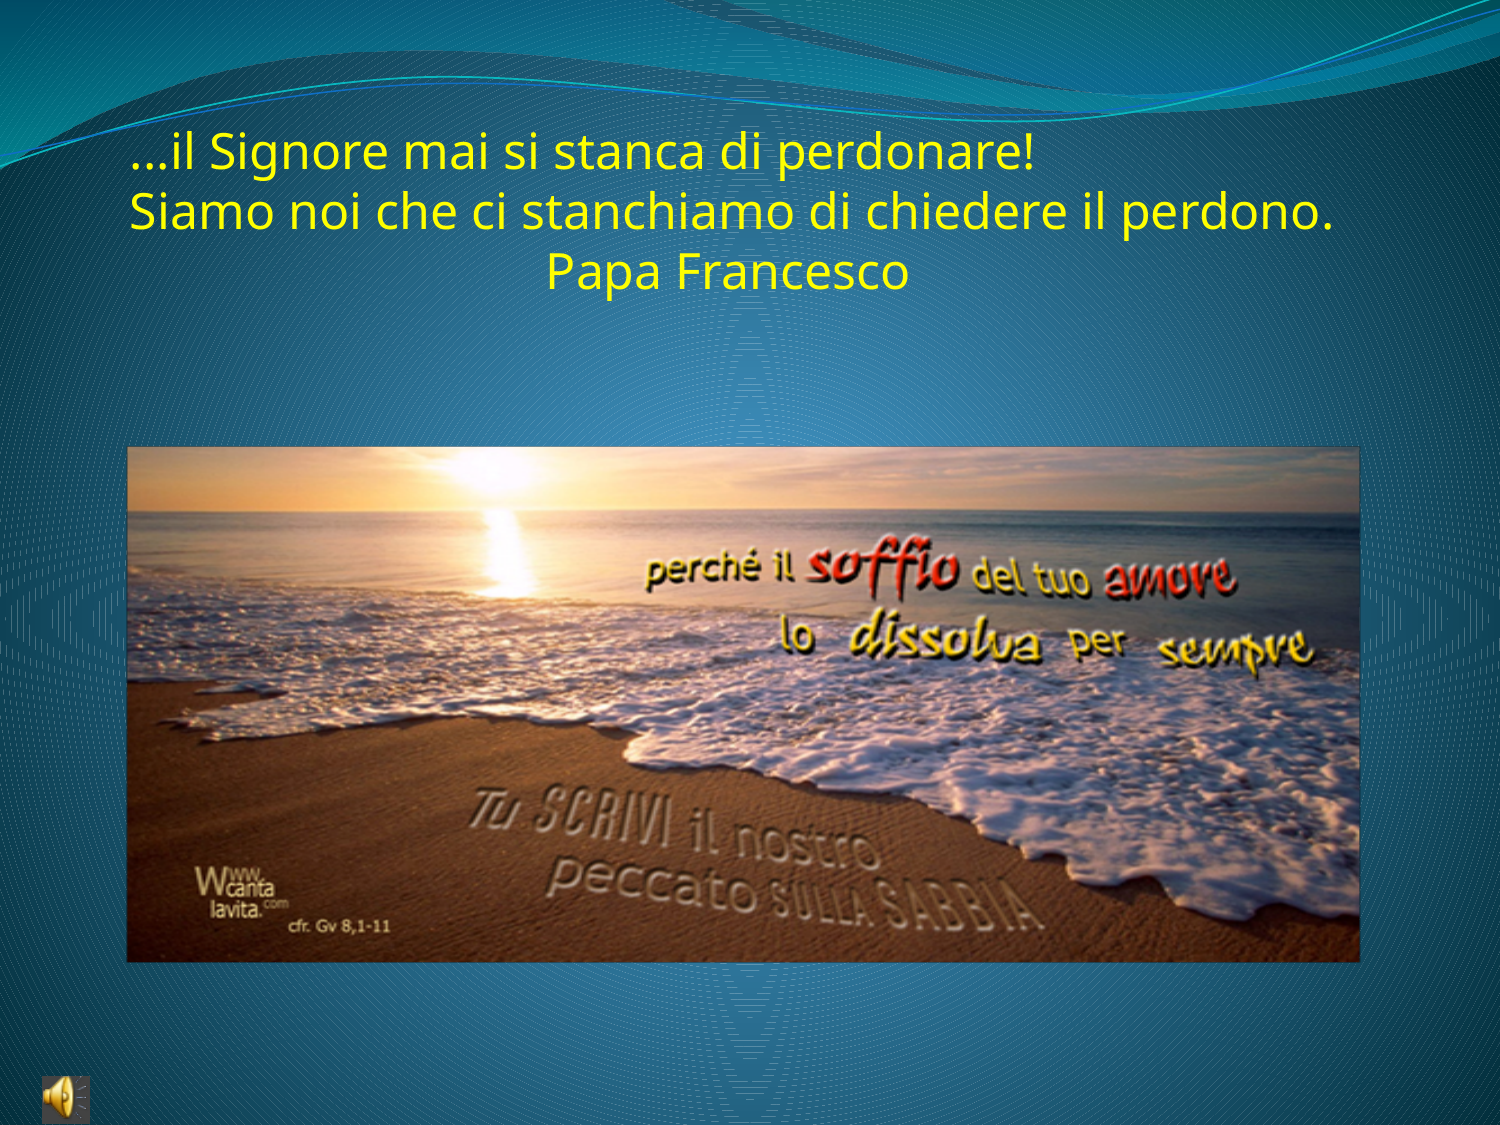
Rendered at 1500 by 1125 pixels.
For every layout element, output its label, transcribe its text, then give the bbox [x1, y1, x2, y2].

picture [123, 444, 1365, 965]
text_box ...il Signore mai si stanca di perdonare! Siamo noi che ci stanchiamo di chiedere il perdono. Papa Francesco [123, 113, 1376, 374]
picture [41, 1074, 92, 1125]
